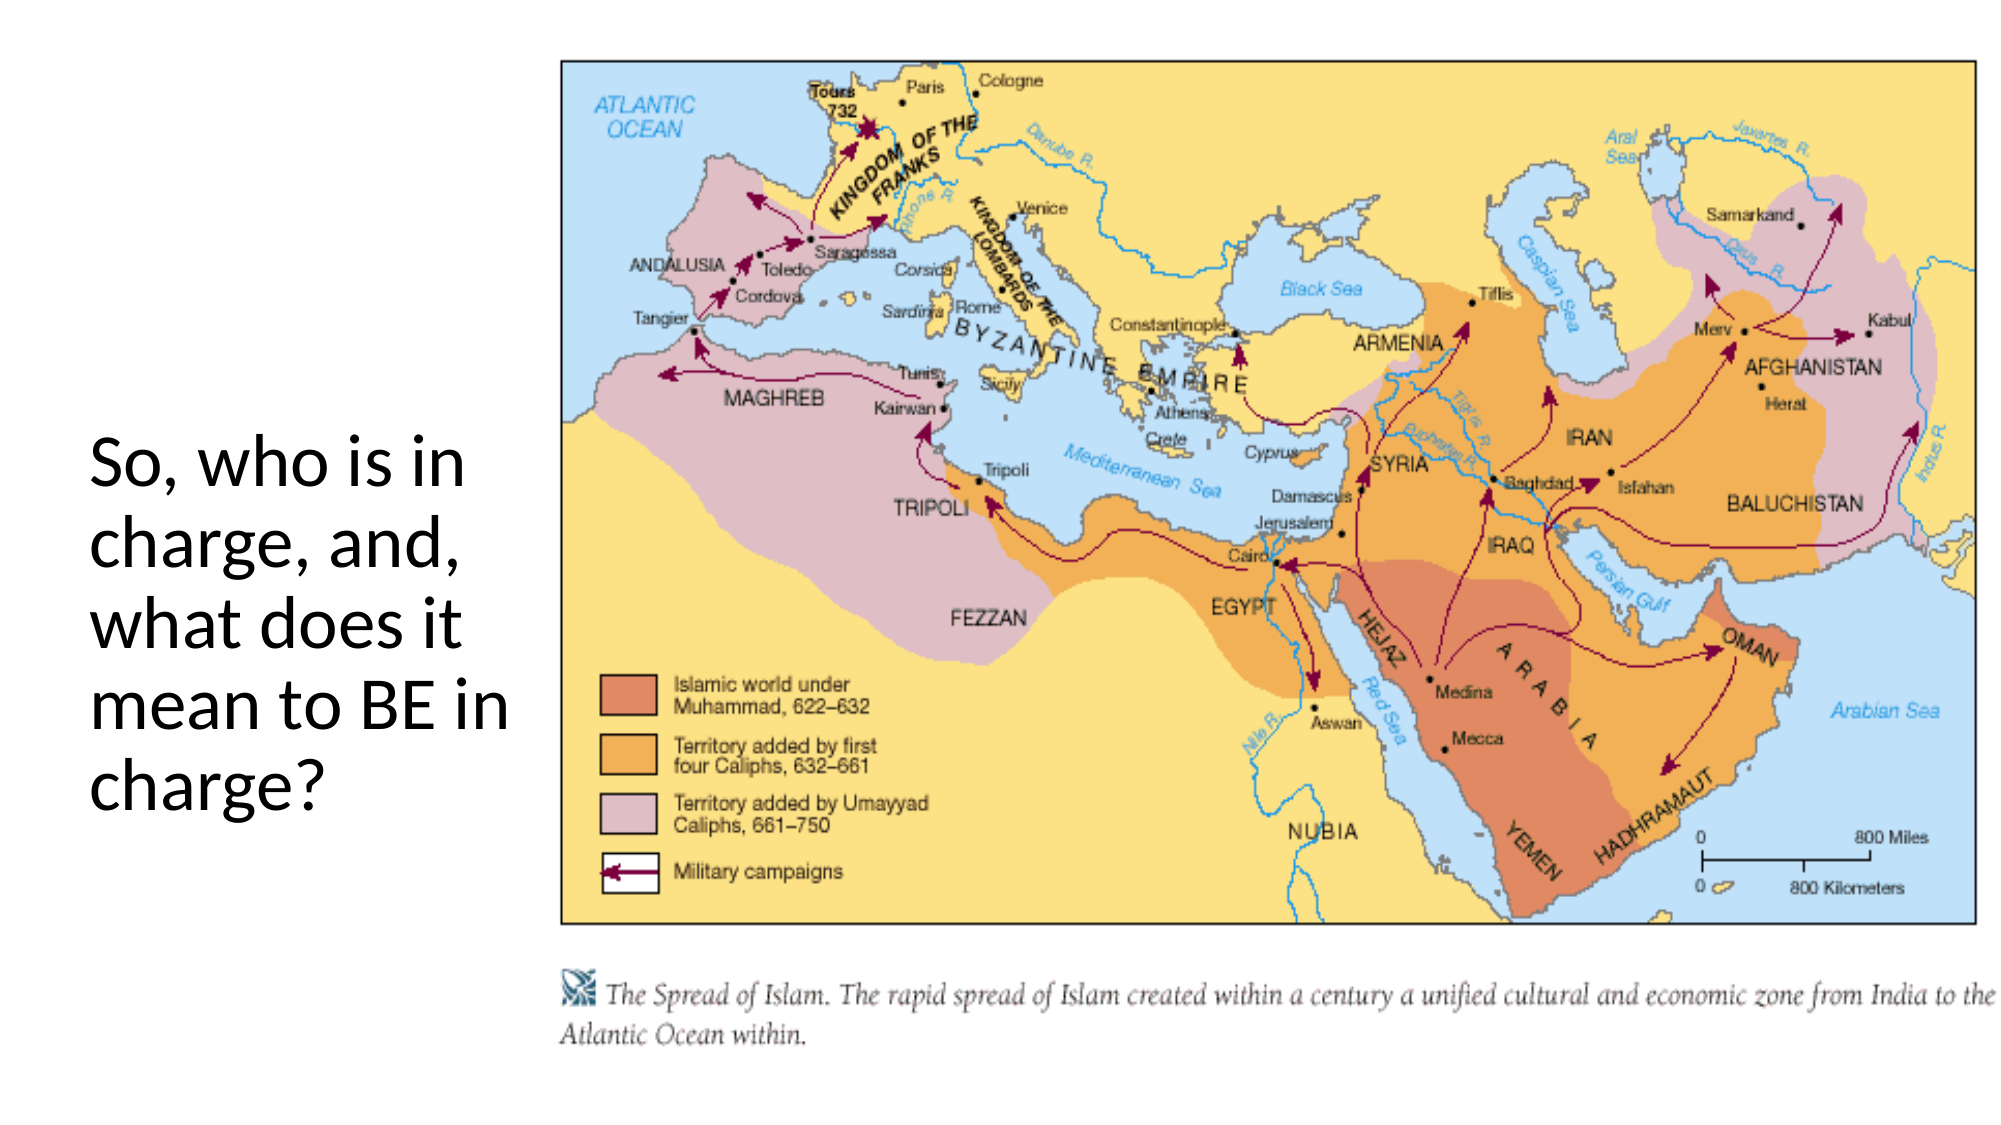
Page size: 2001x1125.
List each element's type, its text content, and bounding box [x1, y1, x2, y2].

picture [532, 30, 2000, 1084]
list So, who is in charge, and, what does it mean to BE in charge? [74, 303, 532, 1000]
